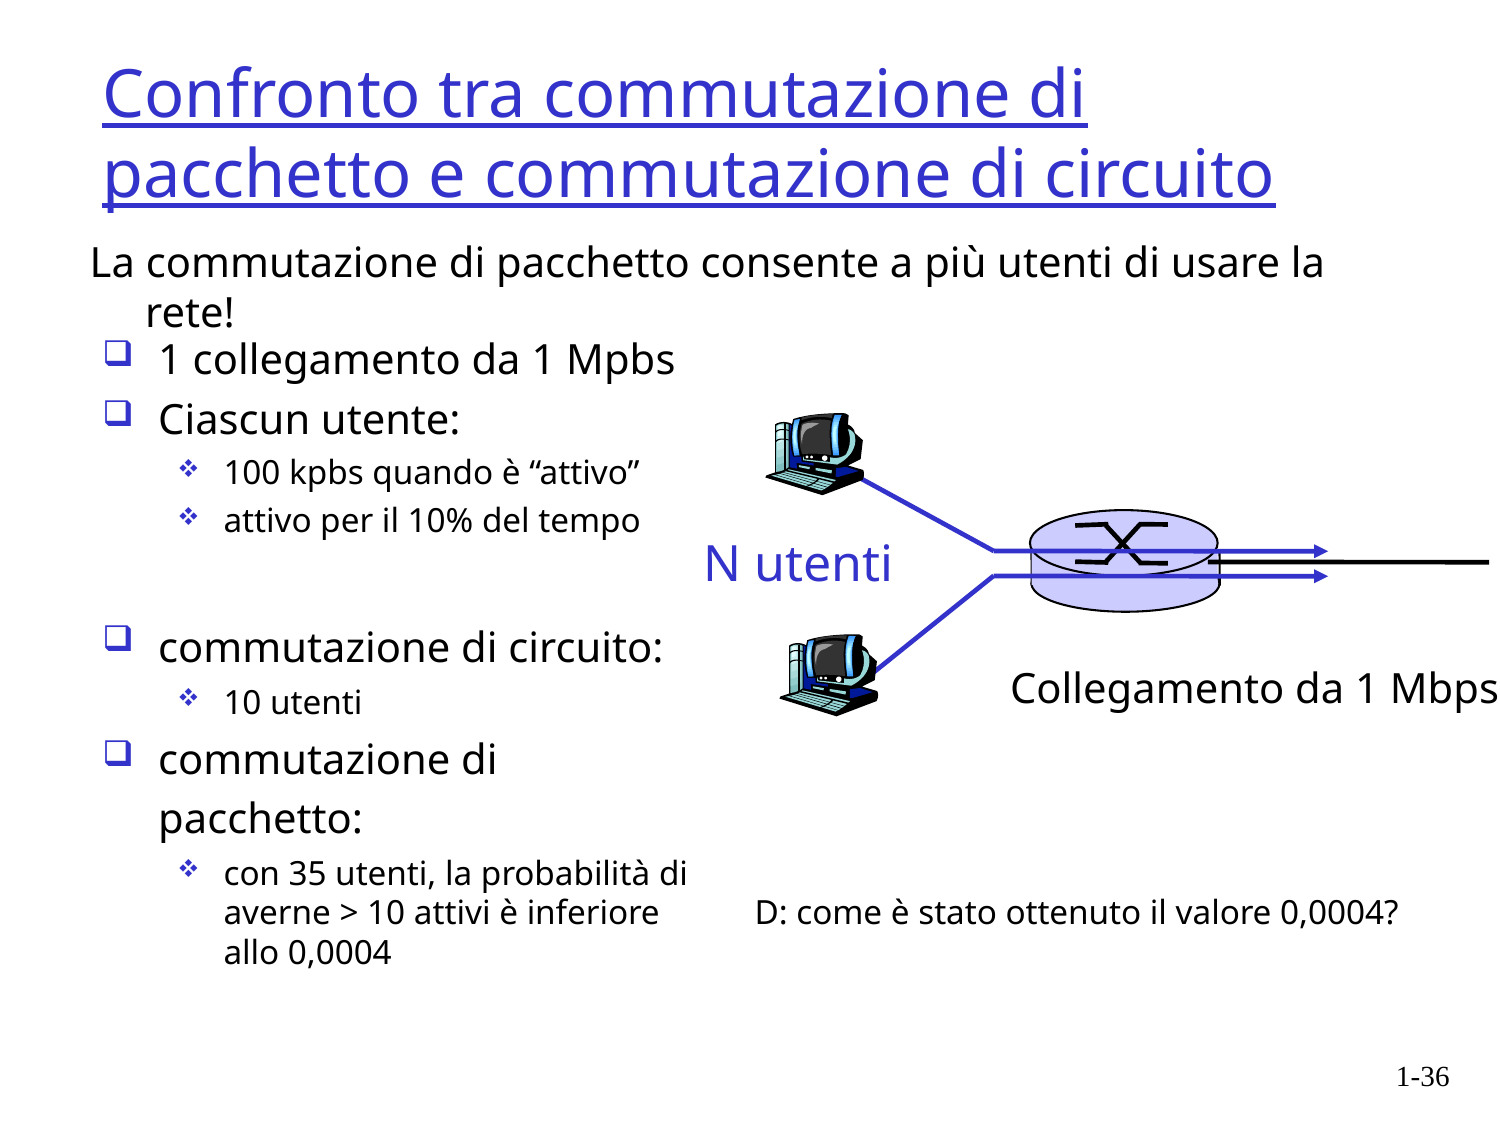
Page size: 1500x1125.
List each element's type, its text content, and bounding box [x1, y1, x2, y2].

text_box N utenti [688, 524, 909, 600]
title Confronto tra commutazione di pacchetto e commutazione di circuito [87, 37, 1401, 226]
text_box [765, 412, 866, 496]
list La commutazione di pacchetto consente a più utenti di usare la rete! [74, 227, 1433, 301]
text_box [1223, 545, 1329, 558]
list 1 collegamento da 1 Mpbs Ciascun utente: 100 kpbs quando è “attivo” attivo per il 10% del tempo commutazione di circuito: 10 utenti commutazione di pacchetto: con 35 utenti, la probabilità di averne > 10 attivi è inferiore allo 0,0004 [87, 324, 713, 1088]
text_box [1029, 509, 1220, 612]
text_box Collegamento da 1 Mbps [995, 654, 1500, 720]
text_box [1223, 570, 1329, 583]
slide_number 1-36 [1362, 1049, 1465, 1125]
text_box D: come è stato ottenuto il valore 0,0004? [739, 883, 1415, 939]
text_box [779, 633, 880, 717]
